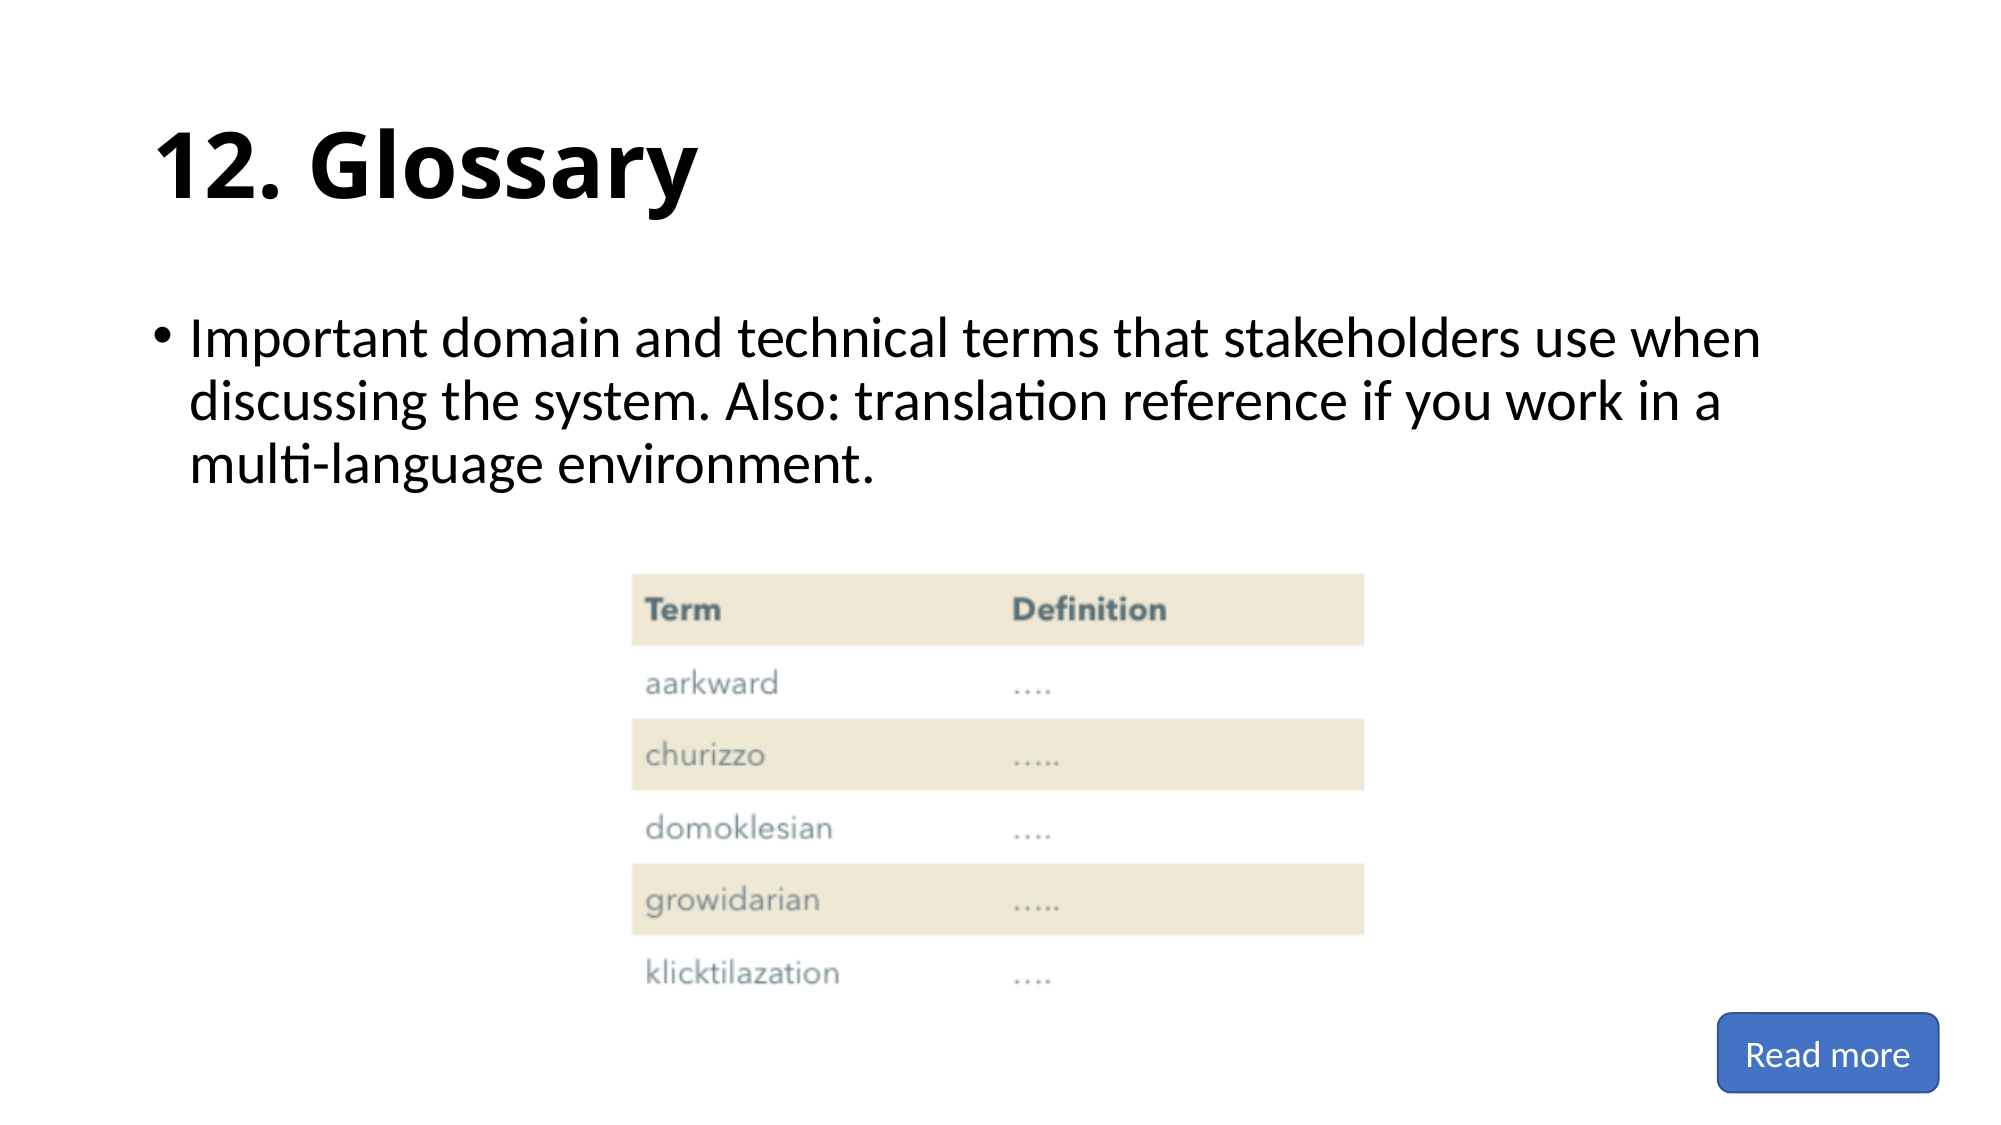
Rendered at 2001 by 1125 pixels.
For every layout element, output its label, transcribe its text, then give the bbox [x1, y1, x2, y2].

list Important domain and technical terms that stakeholders use when discussing the system. Also: translation reference if you work in a multi-language environment. [137, 299, 1863, 1014]
text_box Read more [1716, 1012, 1940, 1094]
picture [624, 562, 1376, 1010]
title 12. Glossary [137, 59, 1863, 278]
